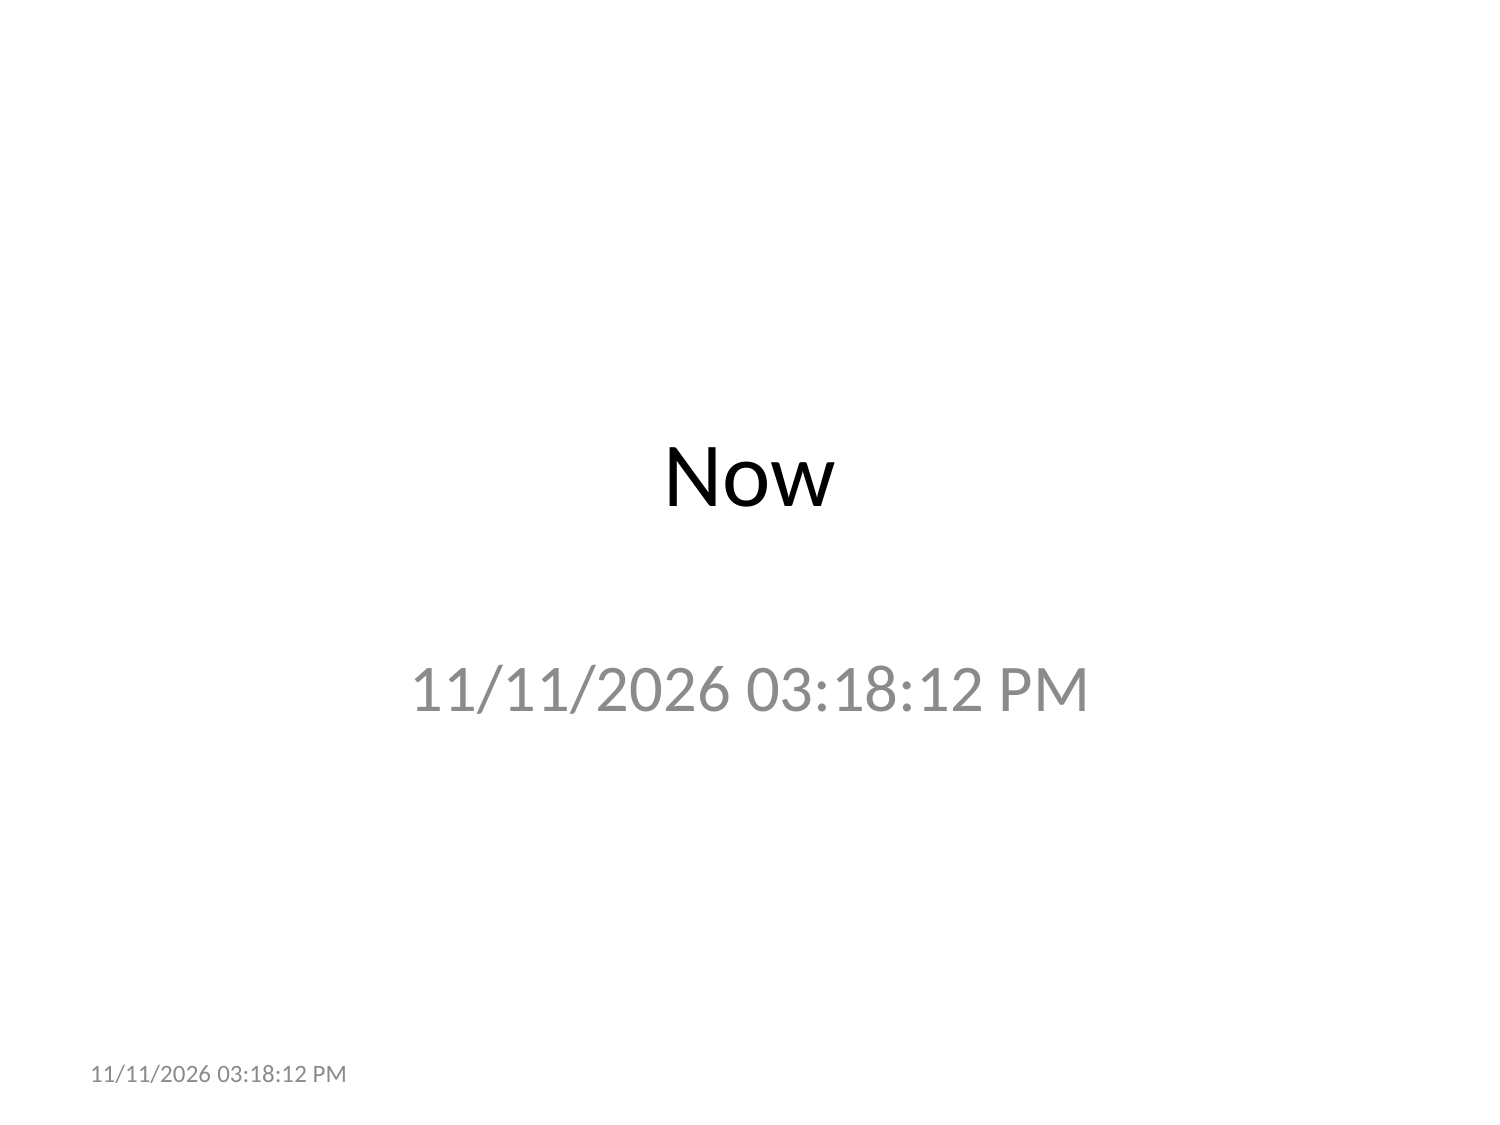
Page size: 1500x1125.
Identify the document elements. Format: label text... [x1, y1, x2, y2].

subtitle 2011-12-19 10:20:04 AM [225, 637, 1275, 925]
title Now [112, 349, 1388, 591]
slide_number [75, 1042, 425, 1103]
